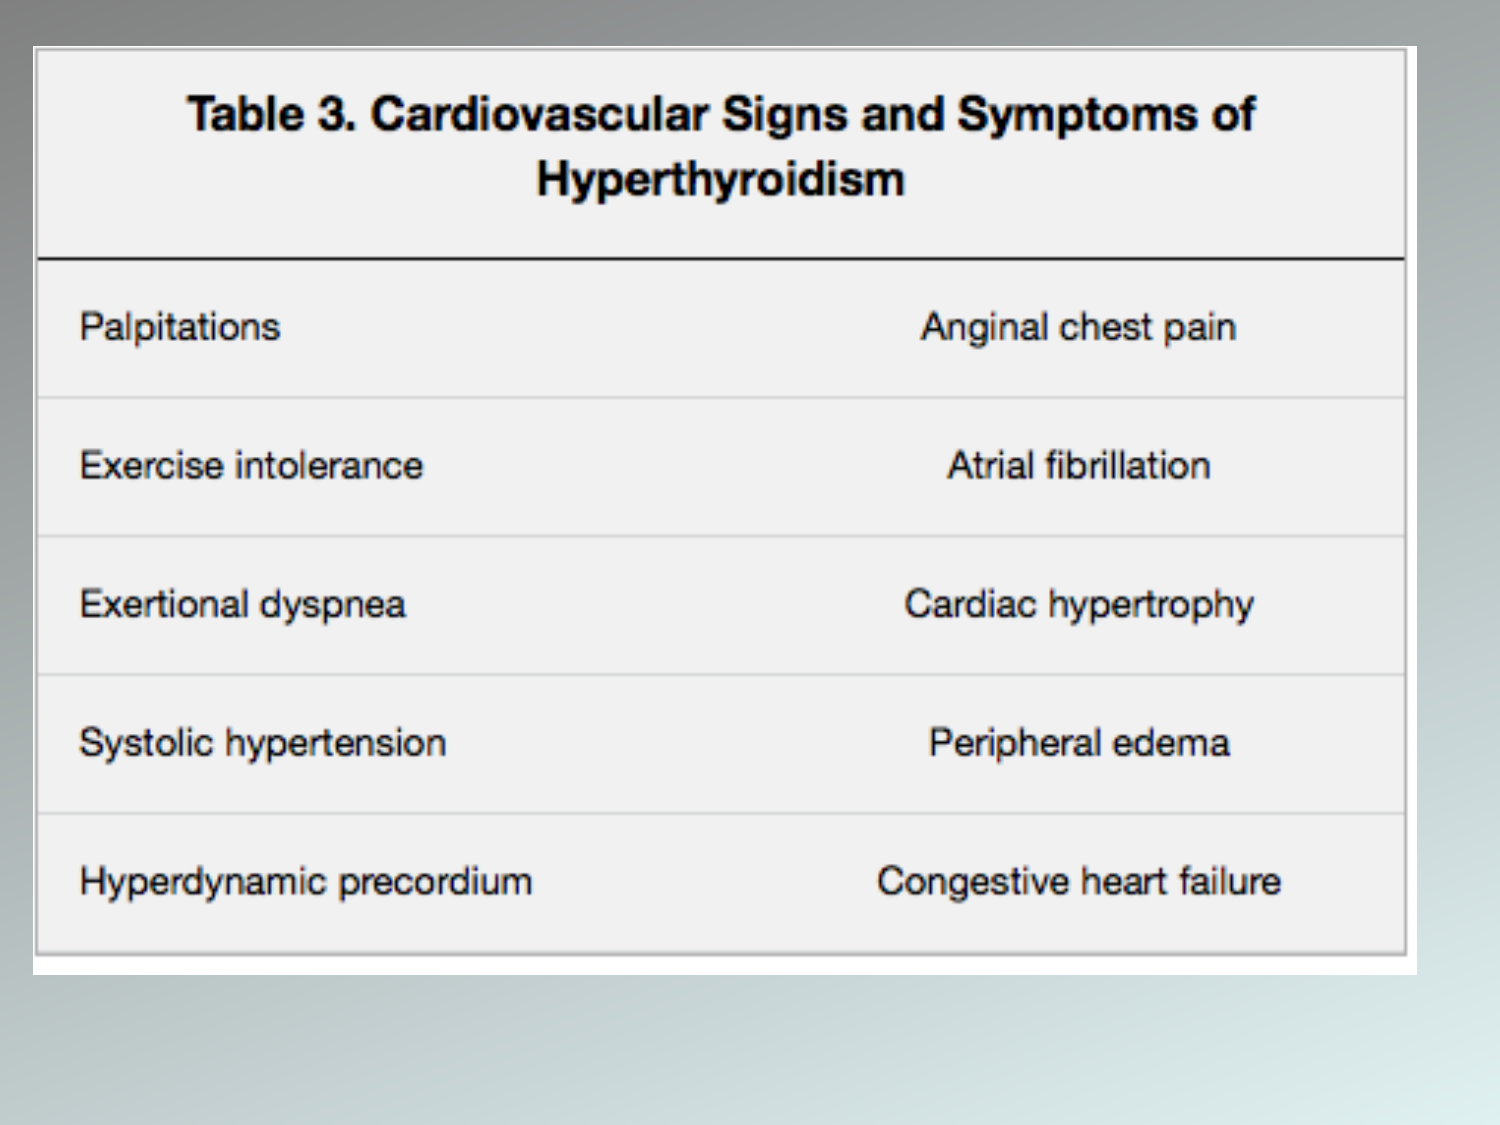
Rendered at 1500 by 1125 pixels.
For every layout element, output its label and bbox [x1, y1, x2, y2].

list [33, 46, 1417, 976]
